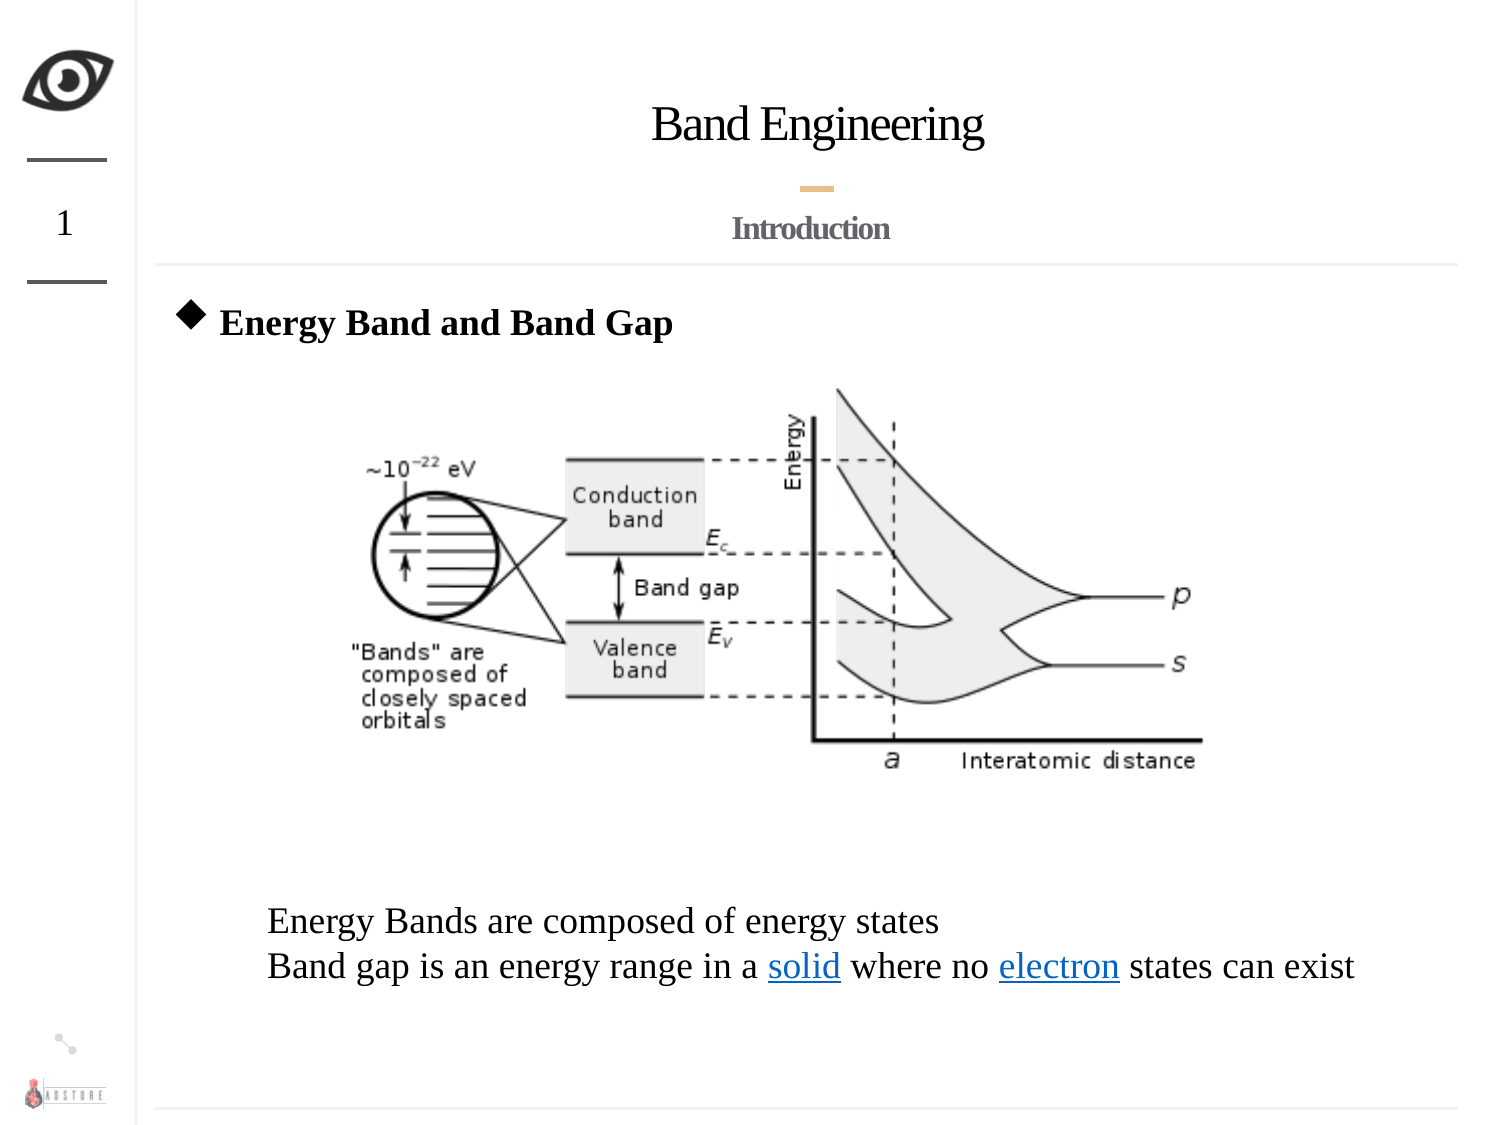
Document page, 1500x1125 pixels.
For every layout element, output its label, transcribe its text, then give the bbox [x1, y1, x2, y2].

picture [335, 381, 1219, 785]
list Introduction [137, 193, 1486, 268]
text_box 1 [40, 190, 90, 251]
picture [0, 23, 134, 137]
title Band Engineering [136, 80, 1500, 161]
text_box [155, 264, 1459, 1109]
picture [25, 1078, 106, 1109]
